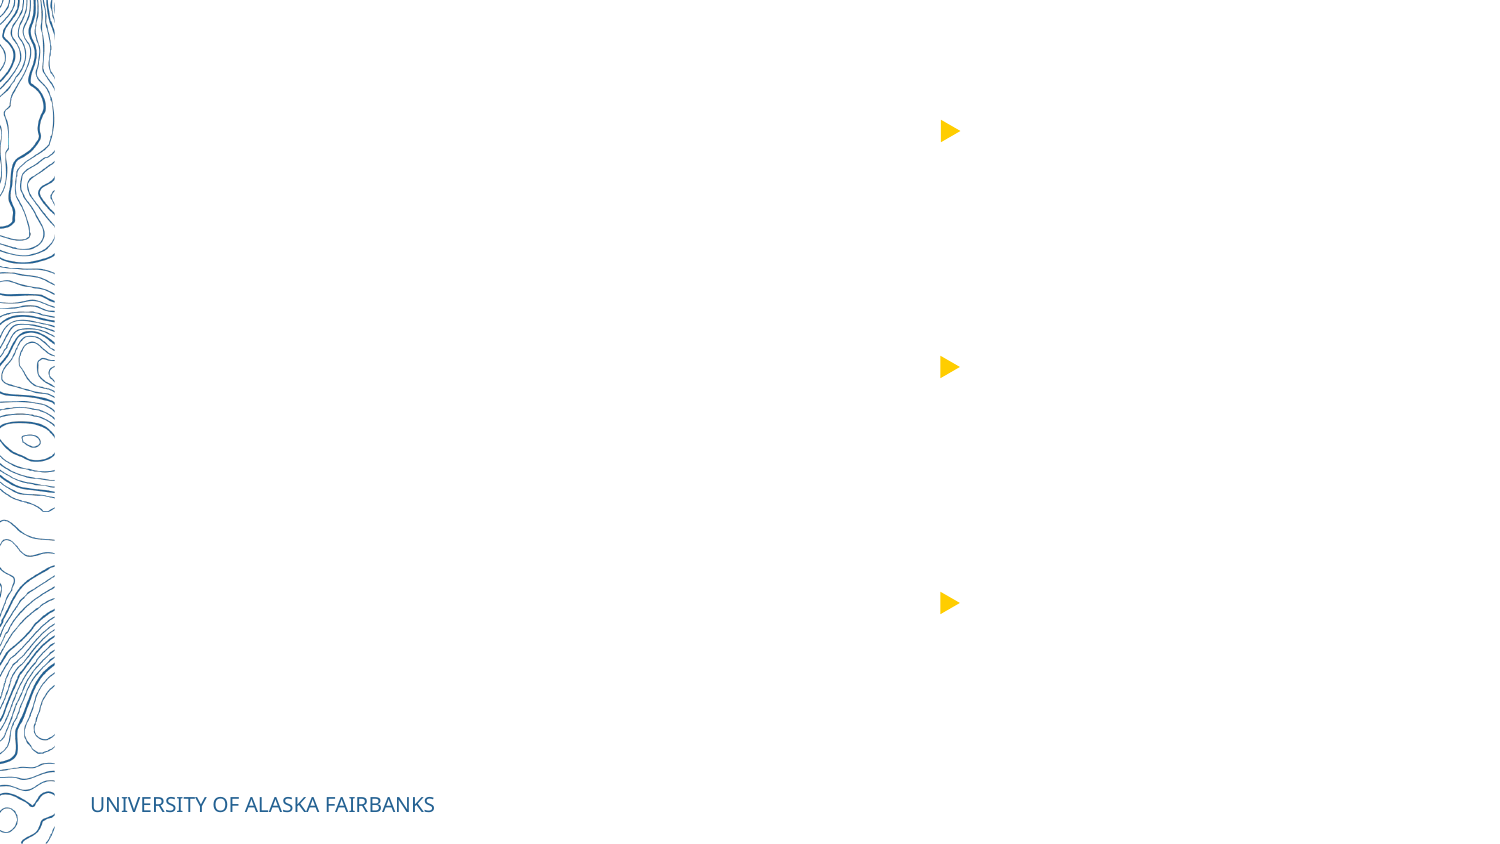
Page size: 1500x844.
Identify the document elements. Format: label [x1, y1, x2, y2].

picture [0, 0, 826, 844]
